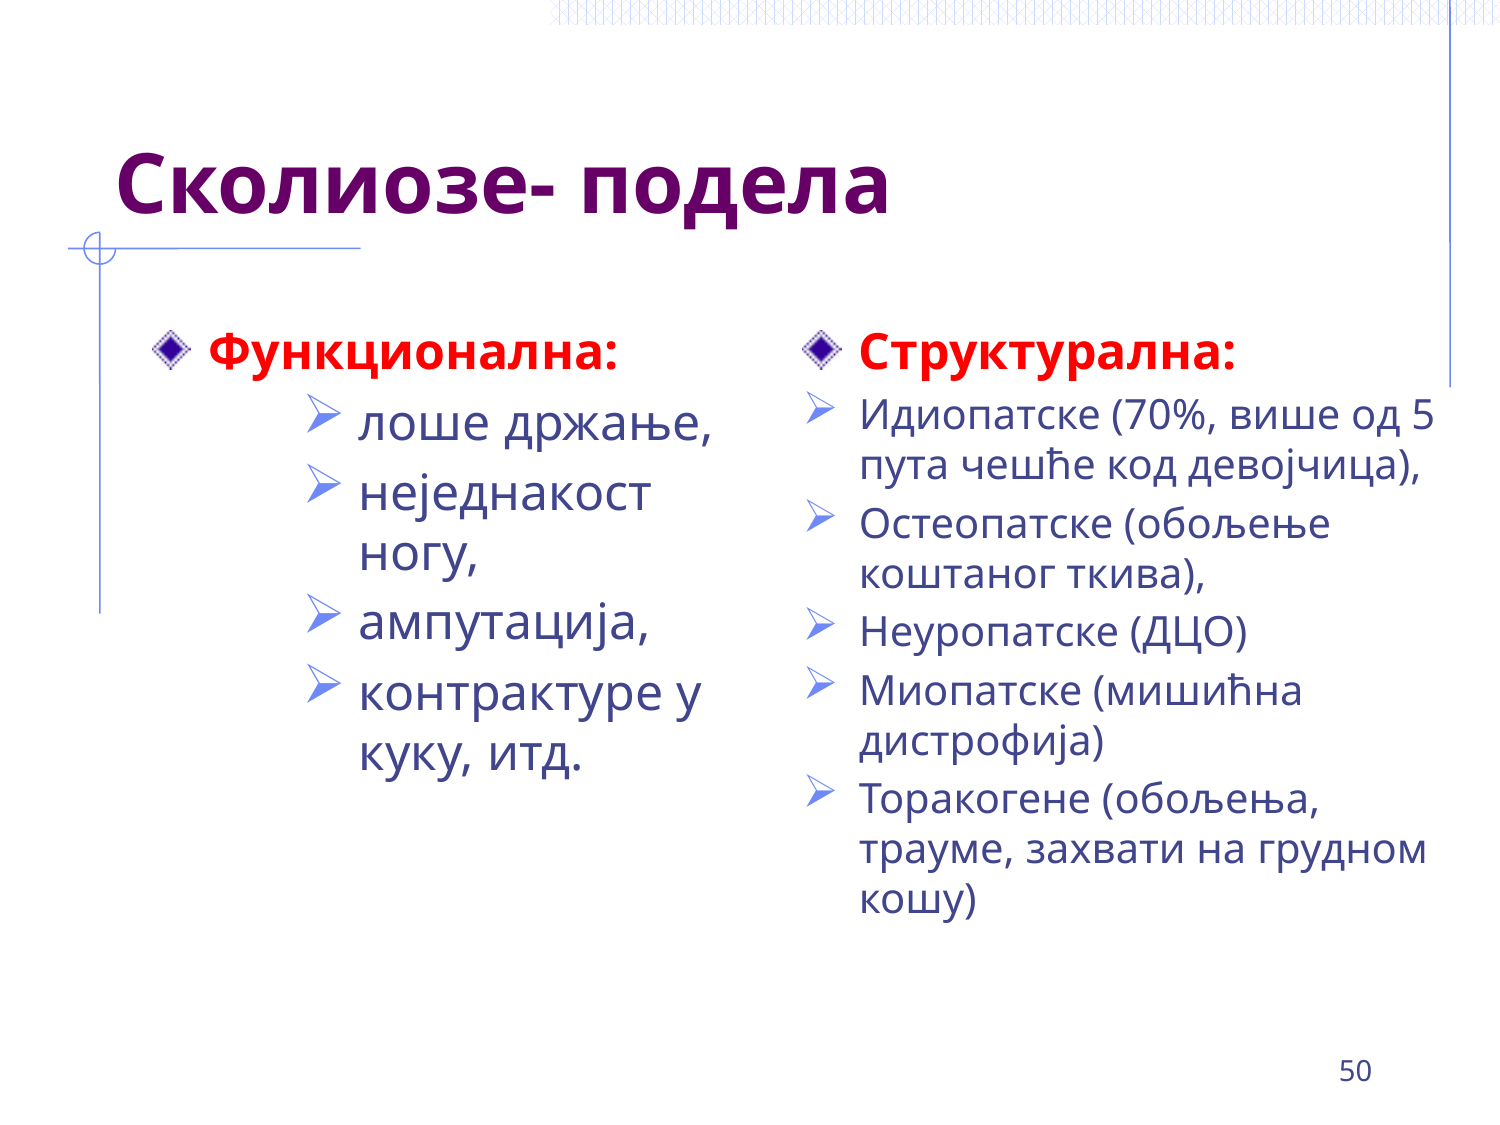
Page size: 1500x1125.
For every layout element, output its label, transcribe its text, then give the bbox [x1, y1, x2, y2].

list Функционална: лоше држање, неједнакост ногу, ампутација, контрактуре у куку, итд. [137, 312, 763, 988]
picture [802, 330, 842, 370]
title Сколиозе- подела [99, 49, 1376, 238]
picture [152, 330, 191, 370]
list Структурална: Идиопатске (70%, више од 5 пута чешће код девојчица), Остеопатске (обољење коштаног ткива), Неуропатске (ДЦО) Миопатске (мишићна дистрофија) Торакогене (обољења, трауме, захвати на грудном кошу) [787, 312, 1500, 988]
slide_number 50 [1074, 1025, 1388, 1100]
